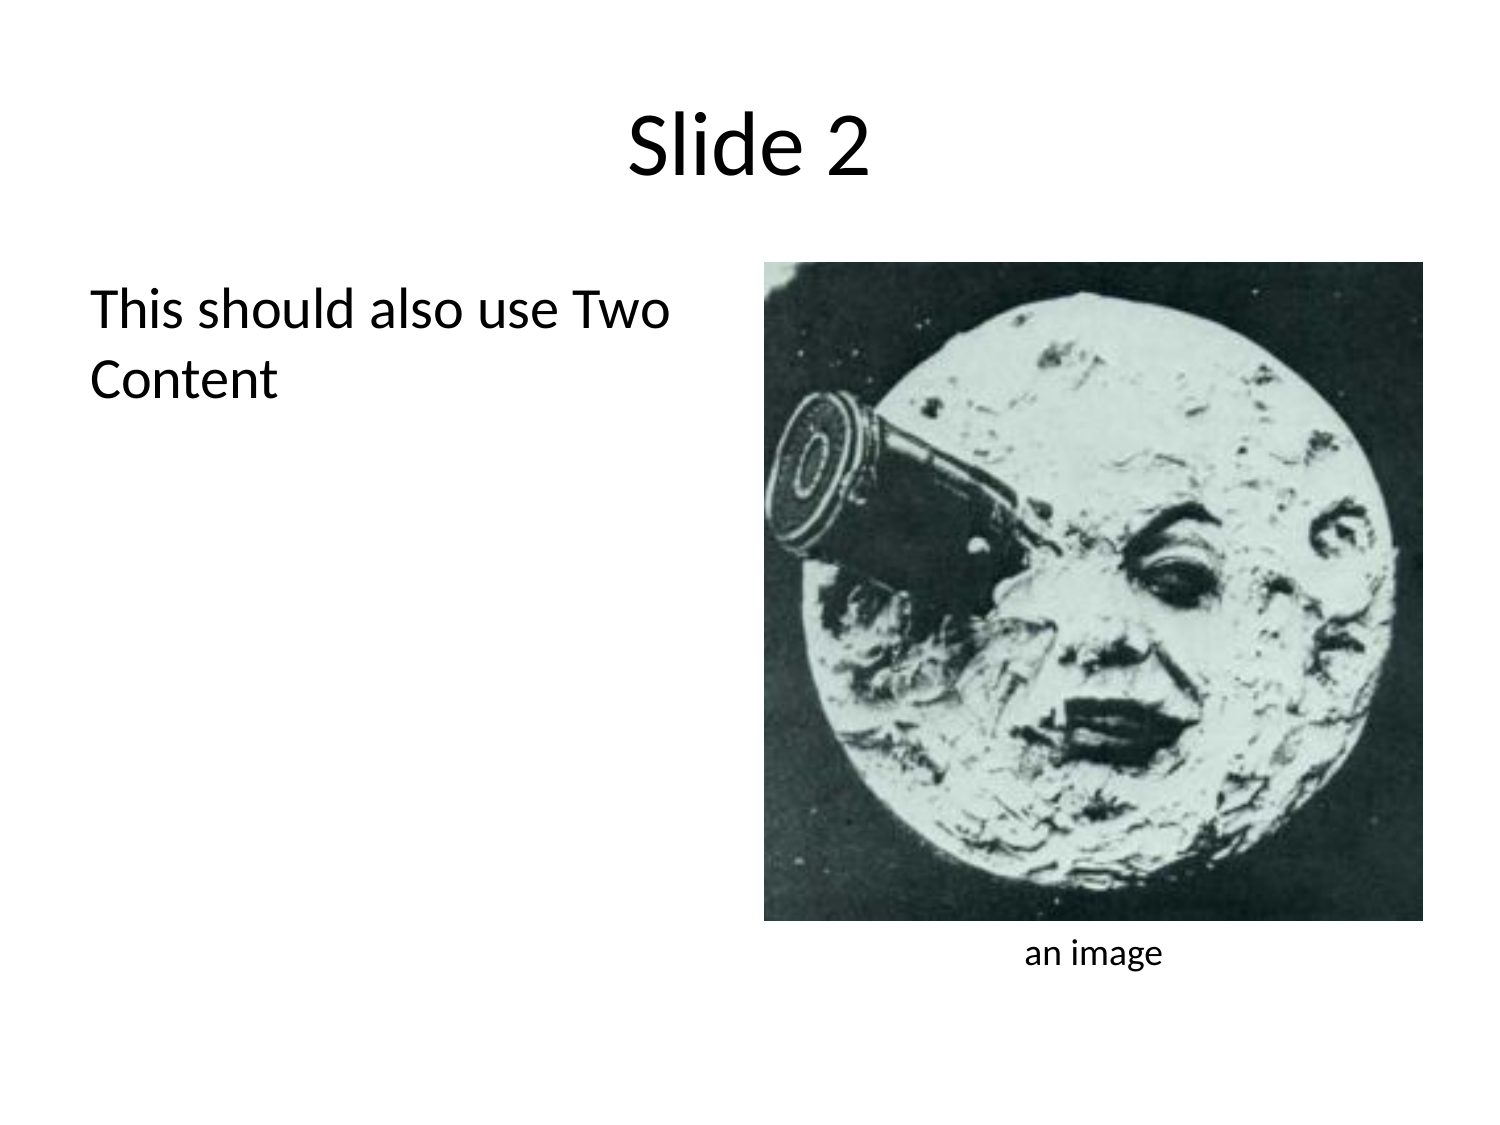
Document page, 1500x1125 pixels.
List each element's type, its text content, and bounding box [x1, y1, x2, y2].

title Slide 2 [75, 45, 1425, 233]
text_box an image [762, 928, 1425, 1005]
picture [764, 262, 1424, 921]
list This should also use Two Content [75, 262, 738, 1005]
